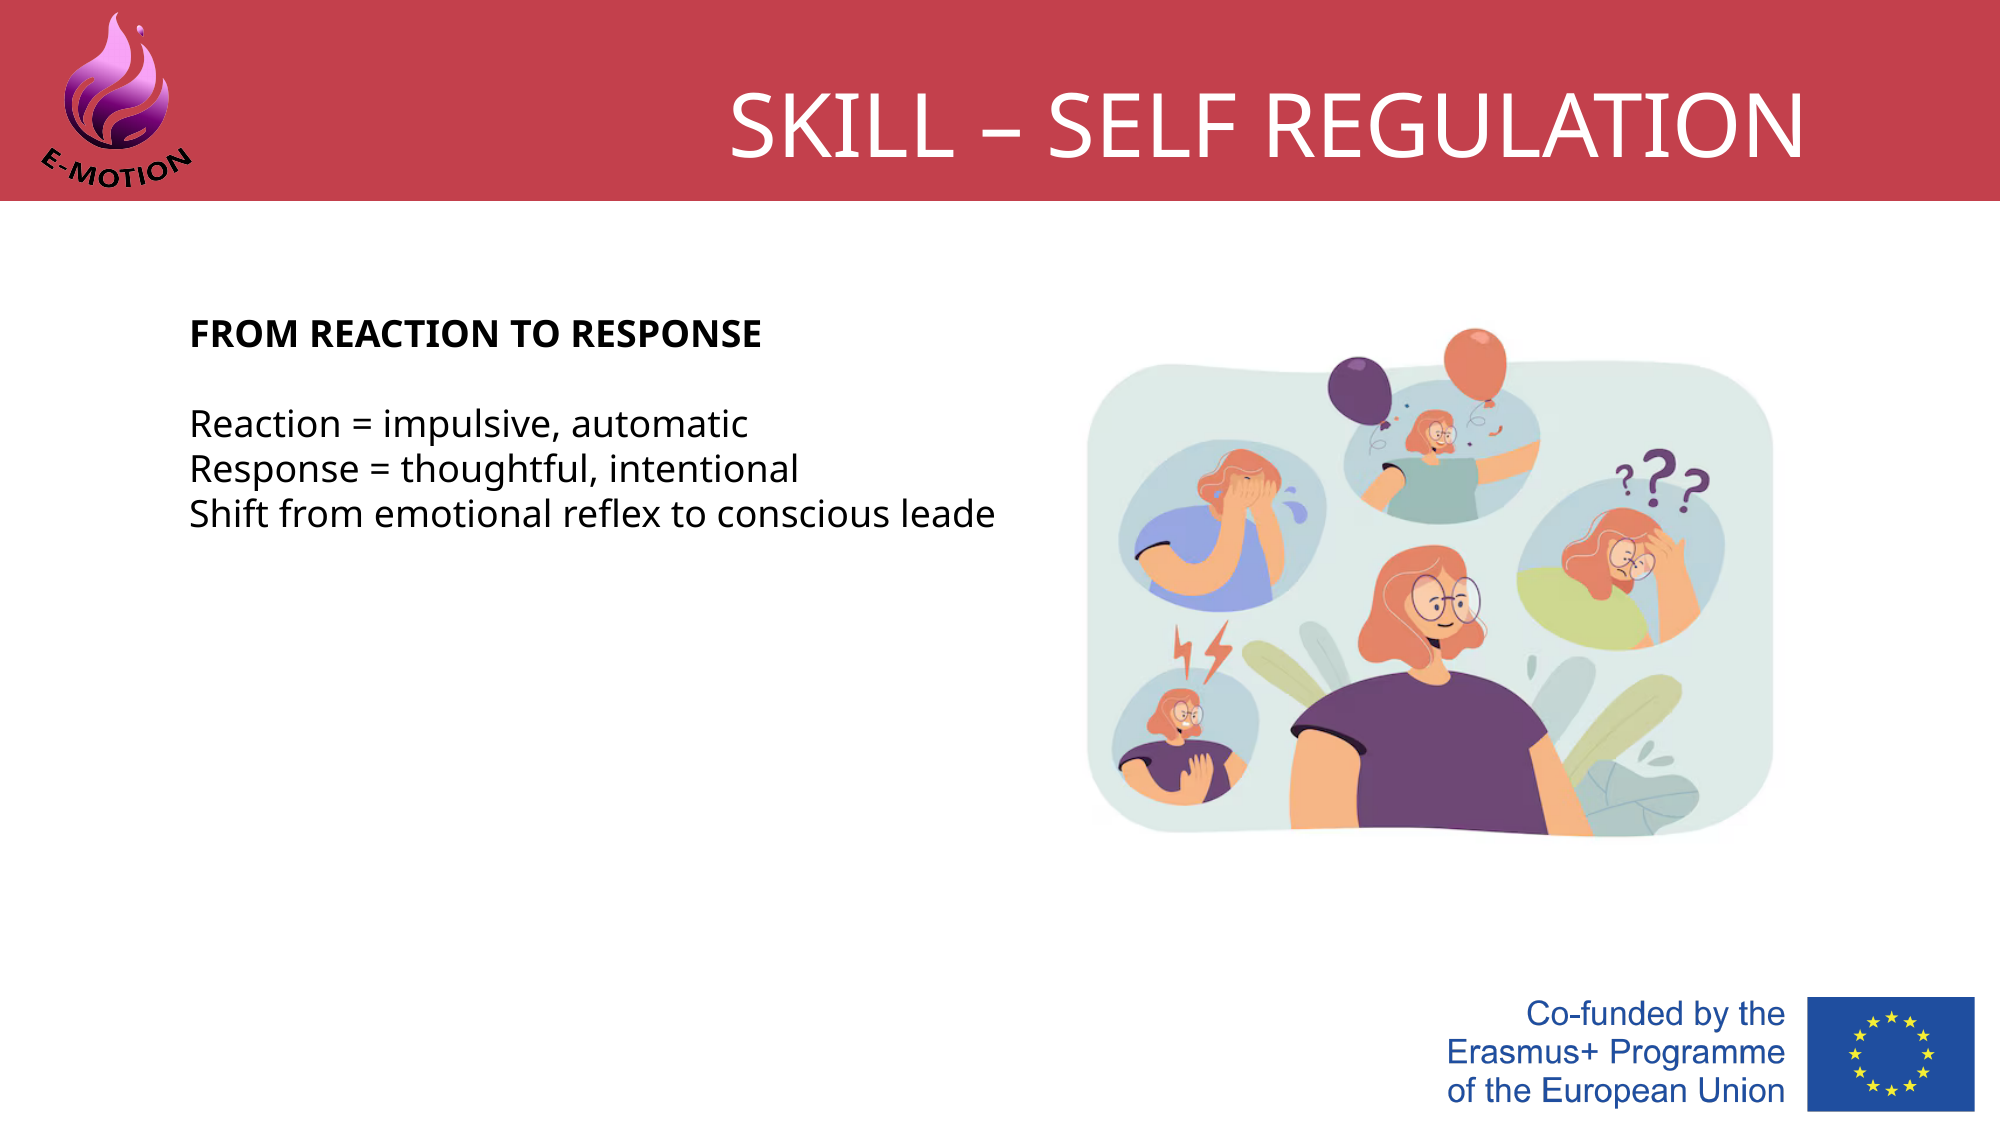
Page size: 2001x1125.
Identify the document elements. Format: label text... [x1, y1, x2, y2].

text_box FROM REACTION TO RESPONSE Reaction = impulsive, automatic Response = thoughtful, intentional Shift from emotional reflex to conscious leadership. [174, 302, 999, 542]
picture [999, 301, 1864, 877]
picture [0, 0, 253, 247]
text_box SKILL – SELF REGULATION [566, 61, 1826, 302]
